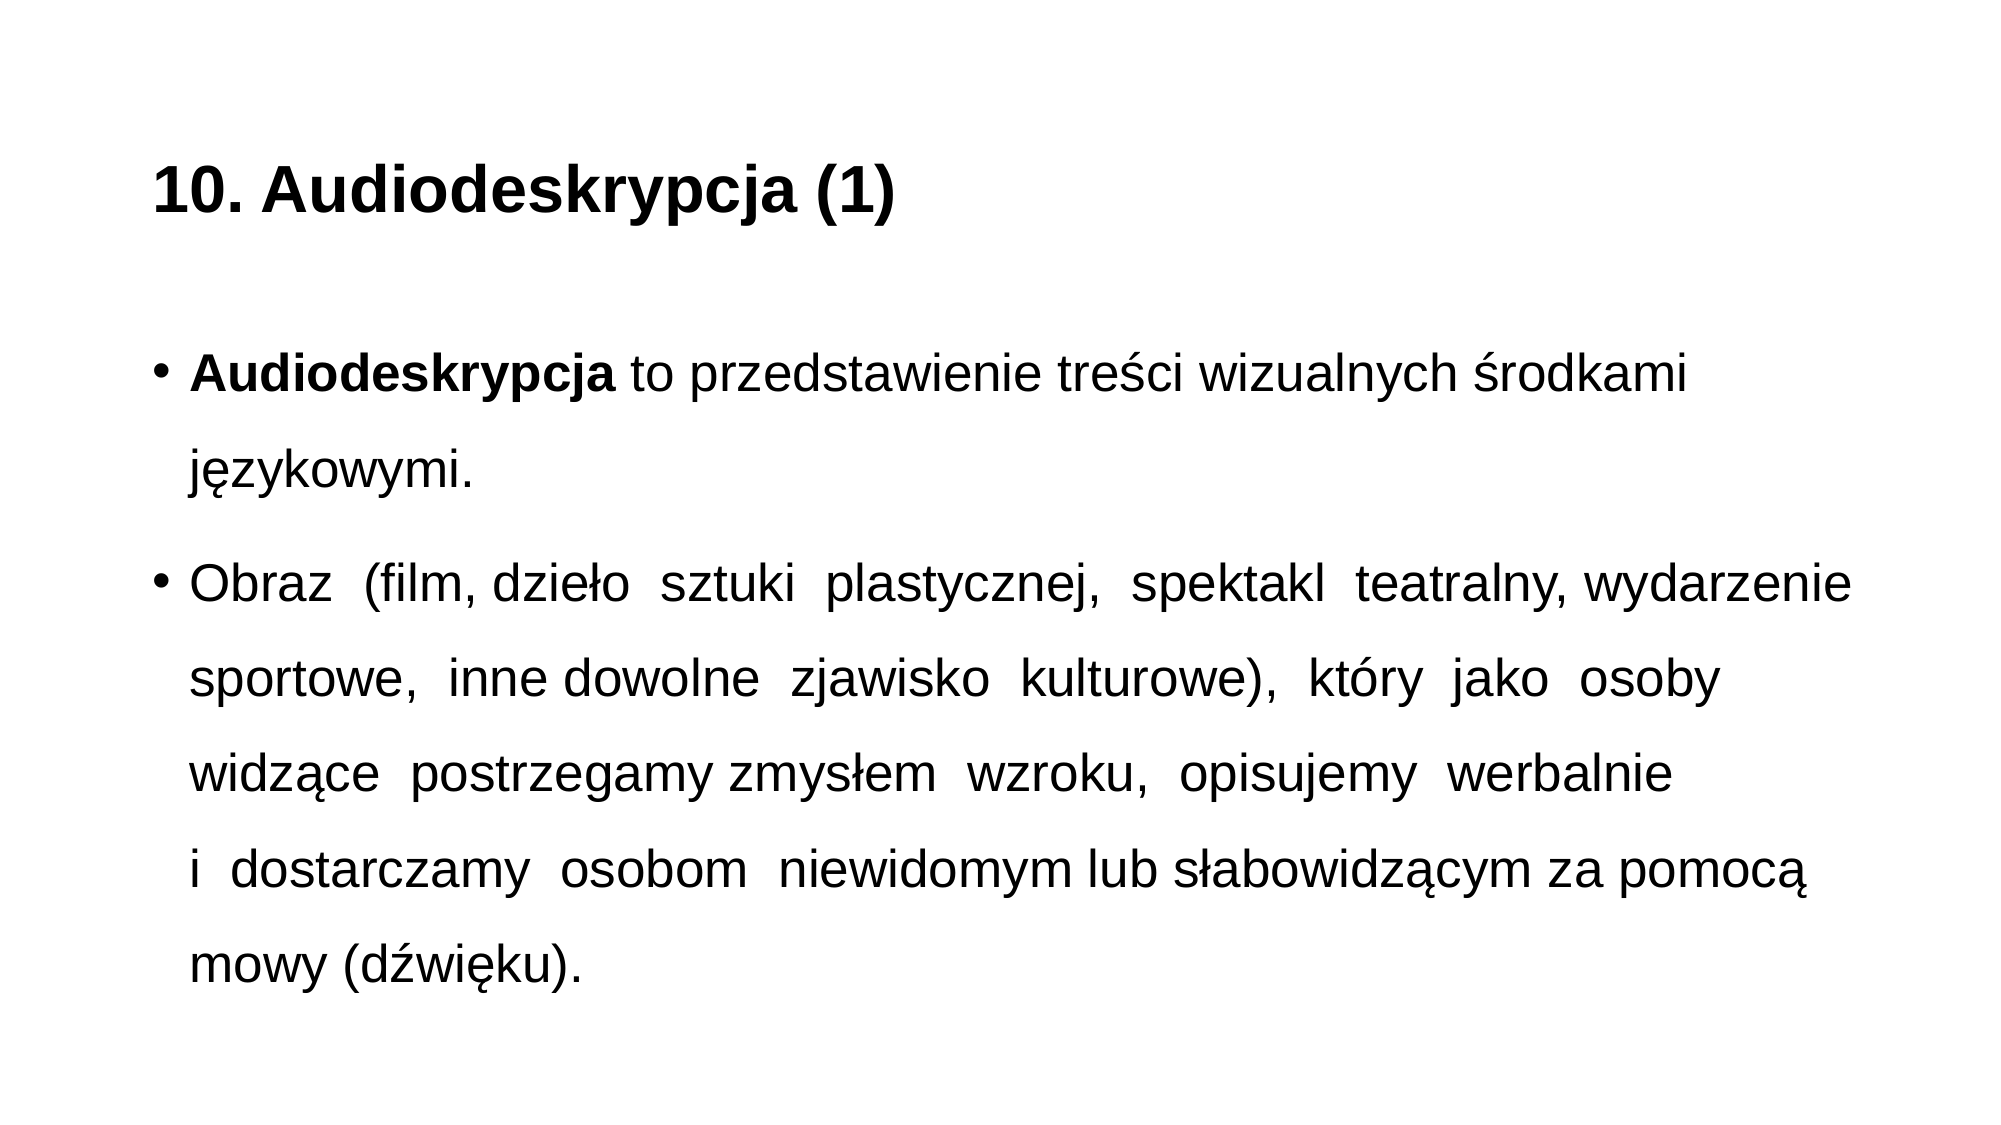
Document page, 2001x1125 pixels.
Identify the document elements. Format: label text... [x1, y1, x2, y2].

list Audiodeskrypcja to przedstawienie treści wizualnych środkami językowymi. Obraz (film, dzieło sztuki plastycznej, spektakl teatralny, wydarzenie sportowe, inne dowolne zjawisko kulturowe), który jako osoby widzące postrzegamy zmysłem wzroku, opisujemy werbalnie i dostarczamy osobom niewidomym lub słabowidzącym za pomocą mowy (dźwięku). [137, 299, 1919, 1014]
title 10. Audiodeskrypcja (1) [137, 82, 1863, 299]
